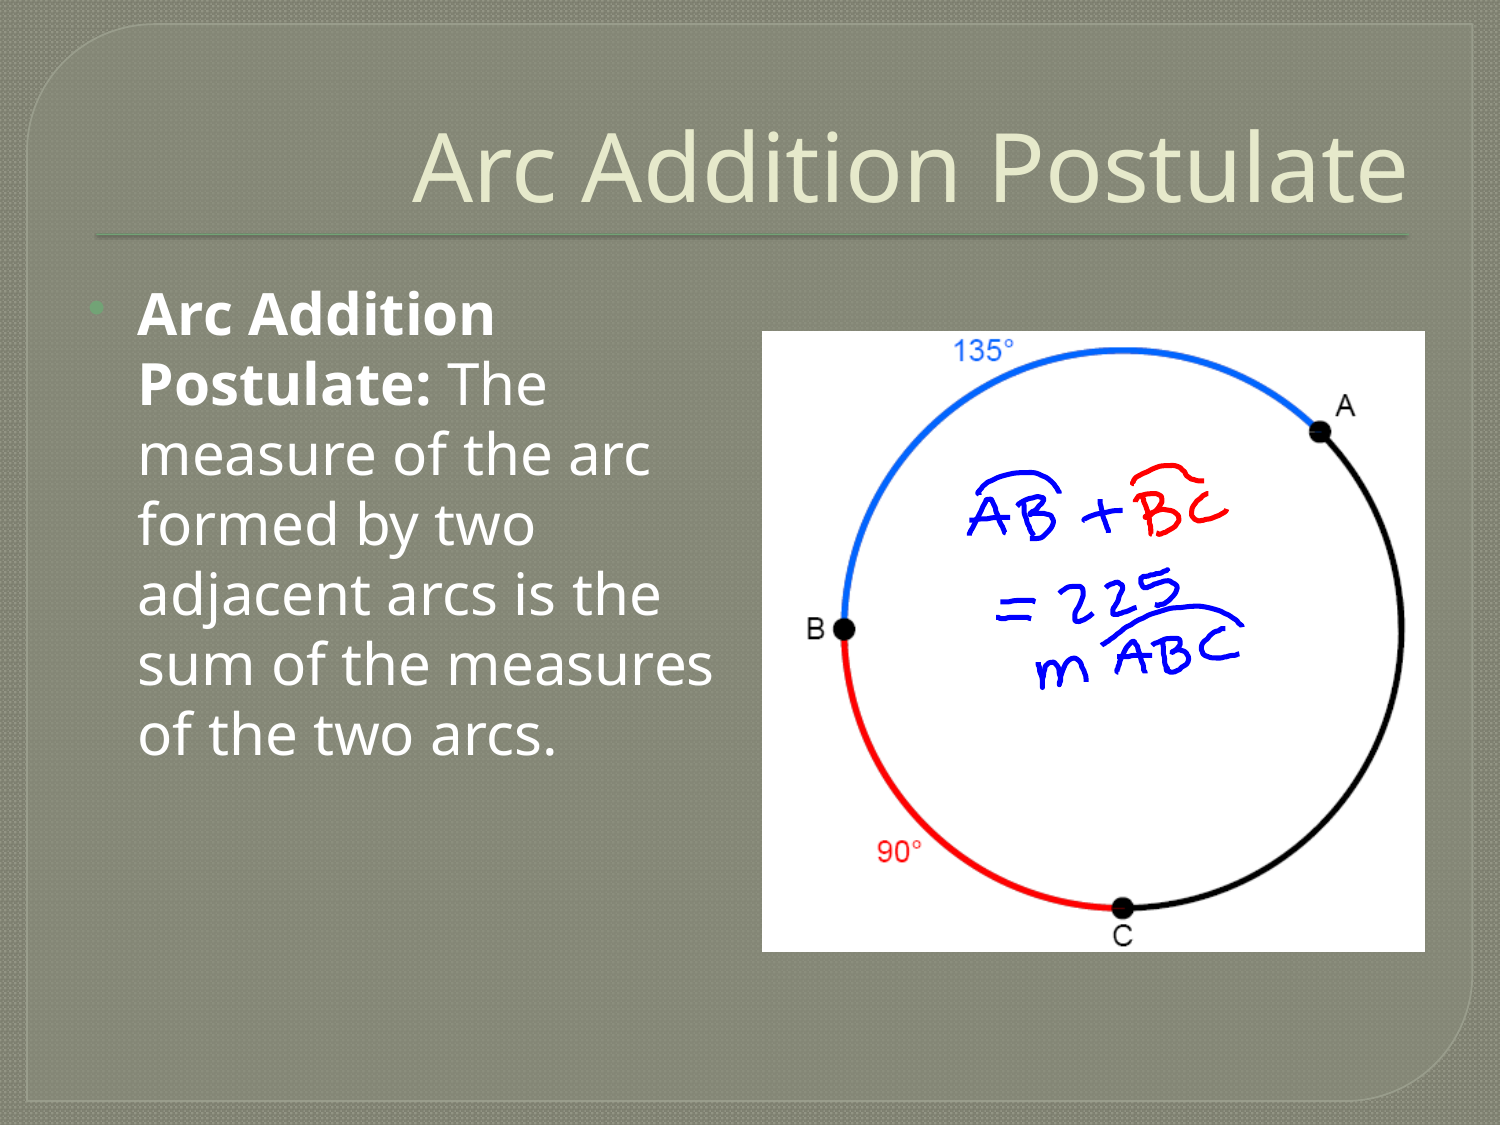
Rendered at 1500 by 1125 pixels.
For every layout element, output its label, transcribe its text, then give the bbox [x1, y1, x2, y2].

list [762, 331, 1426, 952]
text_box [995, 569, 1243, 688]
list Arc Addition Postulate: The measure of the arc formed by two adjacent arcs is the sum of the measures of the two arcs. [75, 270, 738, 1013]
title Arc Addition Postulate [75, 41, 1425, 230]
